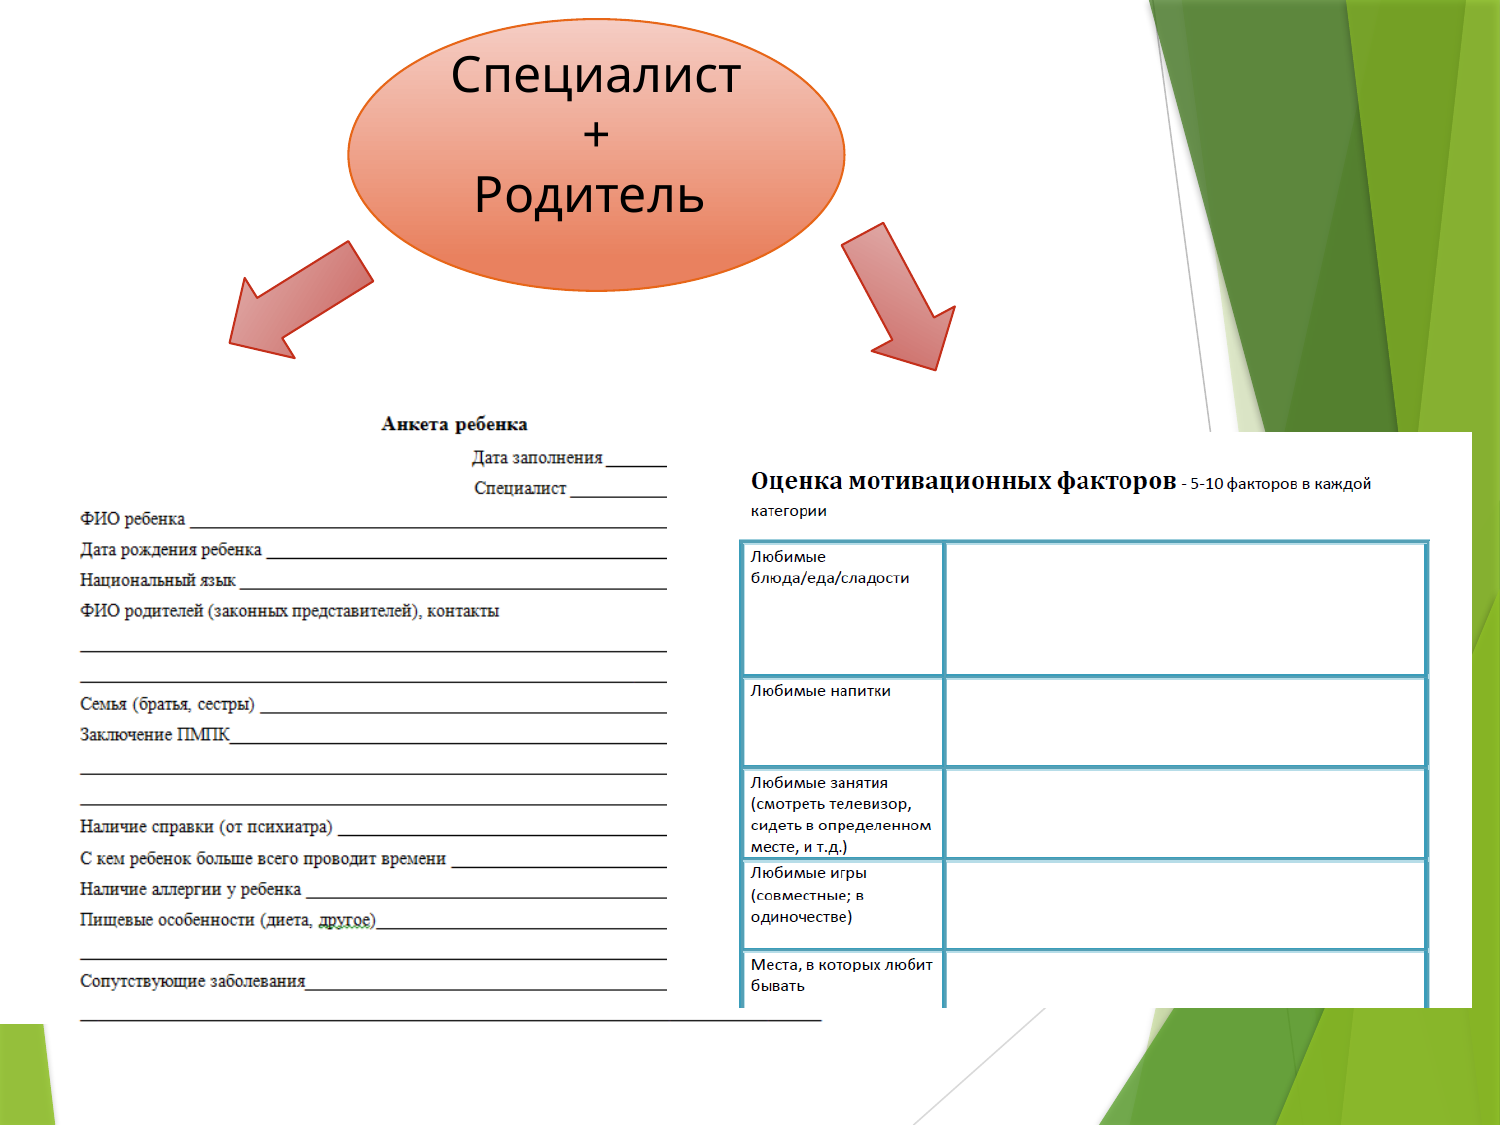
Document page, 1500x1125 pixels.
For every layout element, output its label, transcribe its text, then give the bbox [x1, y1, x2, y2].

text_box [228, 240, 375, 360]
text_box [840, 221, 956, 372]
picture [0, 368, 1473, 1024]
text_box Специалист + Родитель [347, 18, 846, 292]
